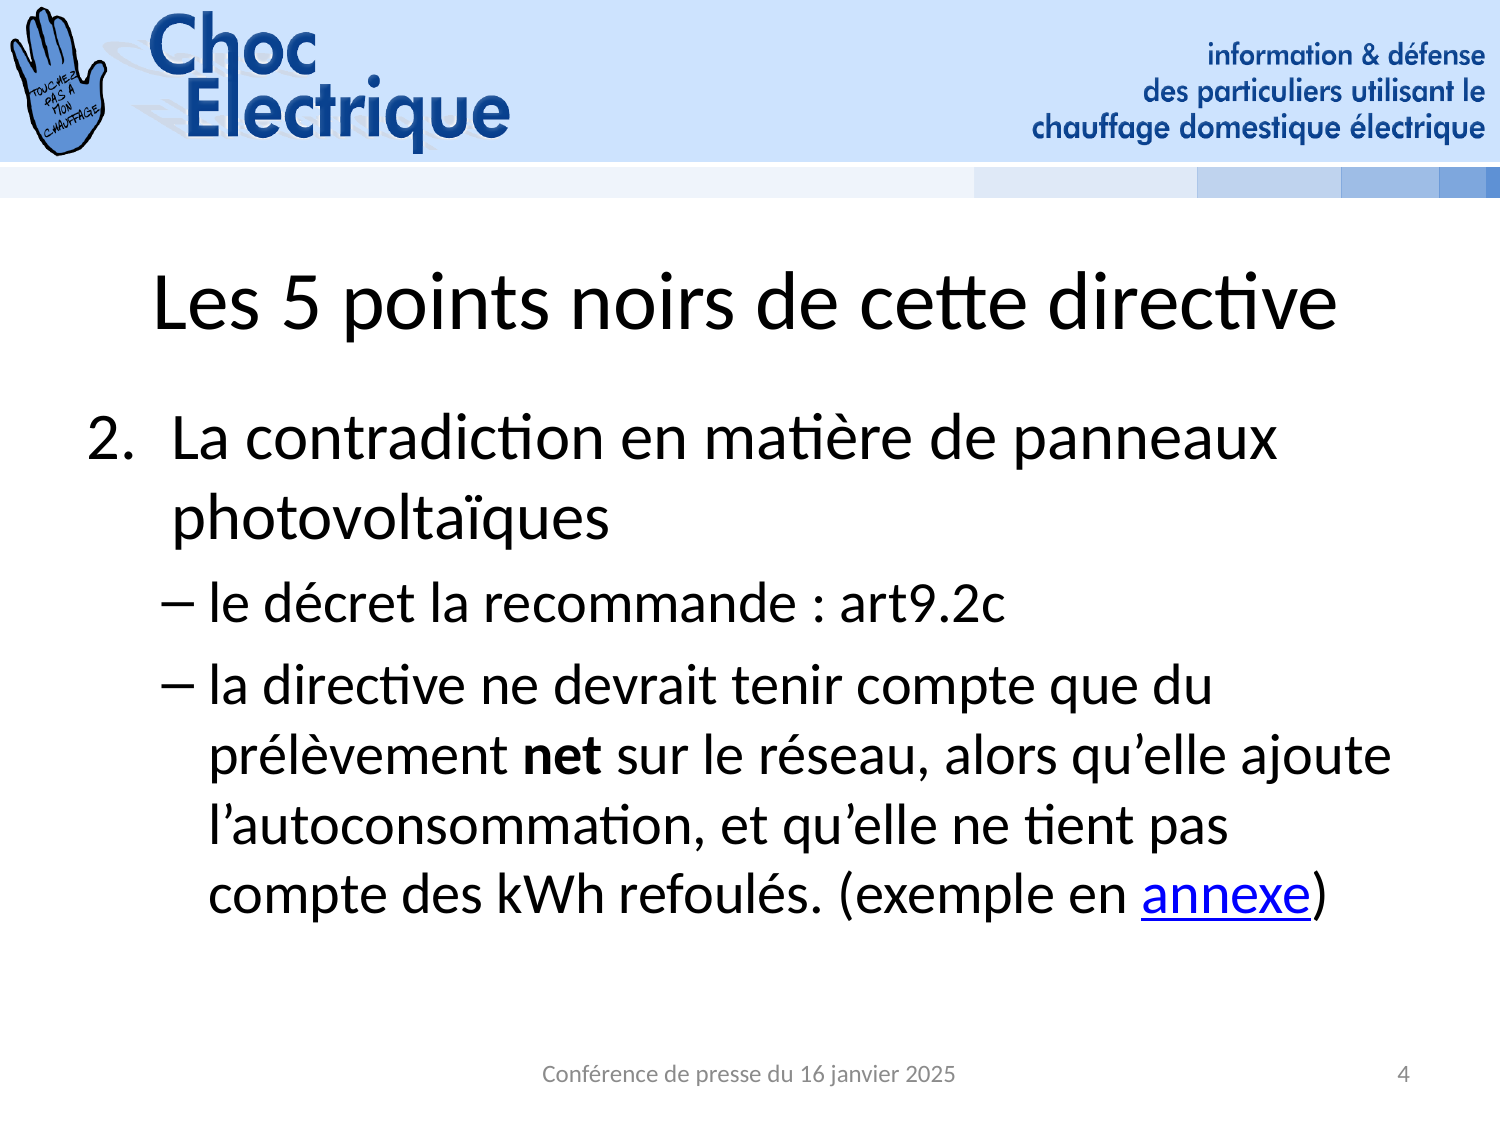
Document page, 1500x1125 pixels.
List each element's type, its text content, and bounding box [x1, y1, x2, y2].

footer Conférence de presse du 16 janvier 2025 [512, 1042, 988, 1103]
slide_number 4 [1074, 1042, 1425, 1103]
title Les 5 points noirs de cette directive [71, 219, 1422, 374]
picture [0, 0, 1500, 210]
list La contradiction en matière de panneaux photovoltaïques le décret la recommande : art9.2c la directive ne devrait tenir compte que du prélèvement net sur le réseau, alors qu’elle ajoute l’autoconsommation, et qu’elle ne tient pas compte des kWh refoulés. (exemple en annexe) [71, 385, 1422, 934]
